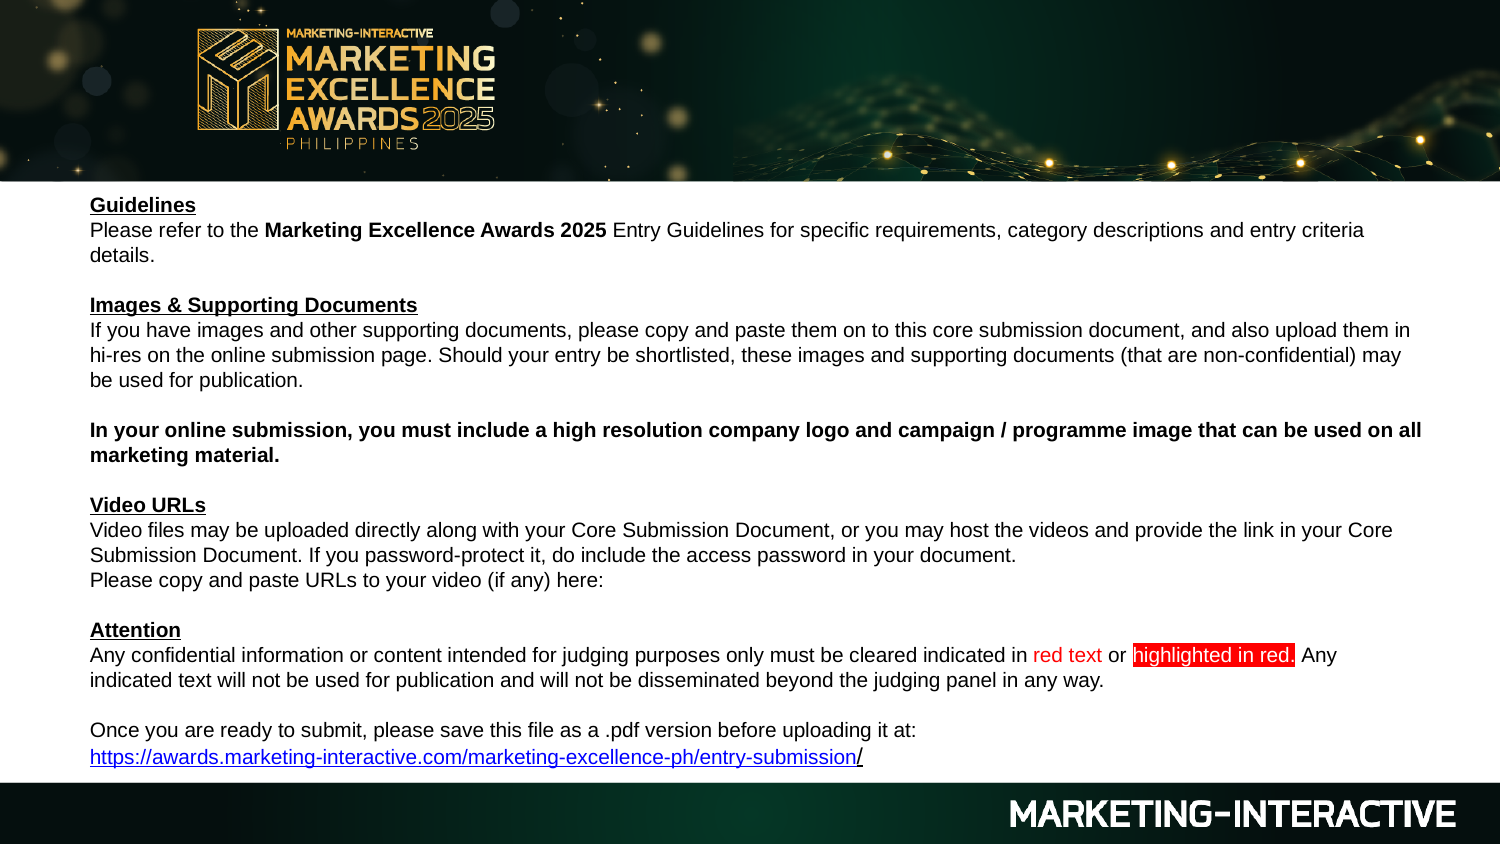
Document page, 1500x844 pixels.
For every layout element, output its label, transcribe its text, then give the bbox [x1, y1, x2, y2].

picture [0, 0, 1500, 844]
text_box Guidelines Please refer to the Marketing Excellence Awards 2025 Entry Guidelines for specific requirements, category descriptions and entry criteria details. Images & Supporting Documents If you have images and other supporting documents, please copy and paste them on to this core submission document, and also upload them in hi-res on the online submission page. Should your entry be shortlisted, these images and supporting documents (that are non-confidential) may be used for publication. In your online submission, you must include a high resolution company logo and campaign / programme image that can be used on all marketing material. Video URLs Video files may be uploaded directly along with your Core Submission Document, or you may host the videos and provide the link in your Core Submission Document. If you password-protect it, do include the access password in your document. Please copy and paste URLs to your video (if any) here: Attention Any confidential information or content intended for judging purposes only must be cleared indicated in red text or highlighted in red. Any indicated text will not be used for publication and will not be disseminated beyond the judging panel in any way. Once you are ready to submit, please save this file as a .pdf version before uploading it at: https://awards.marketing-interactive.com/marketing-excellence-ph/entry-submission/ [74, 184, 1438, 777]
